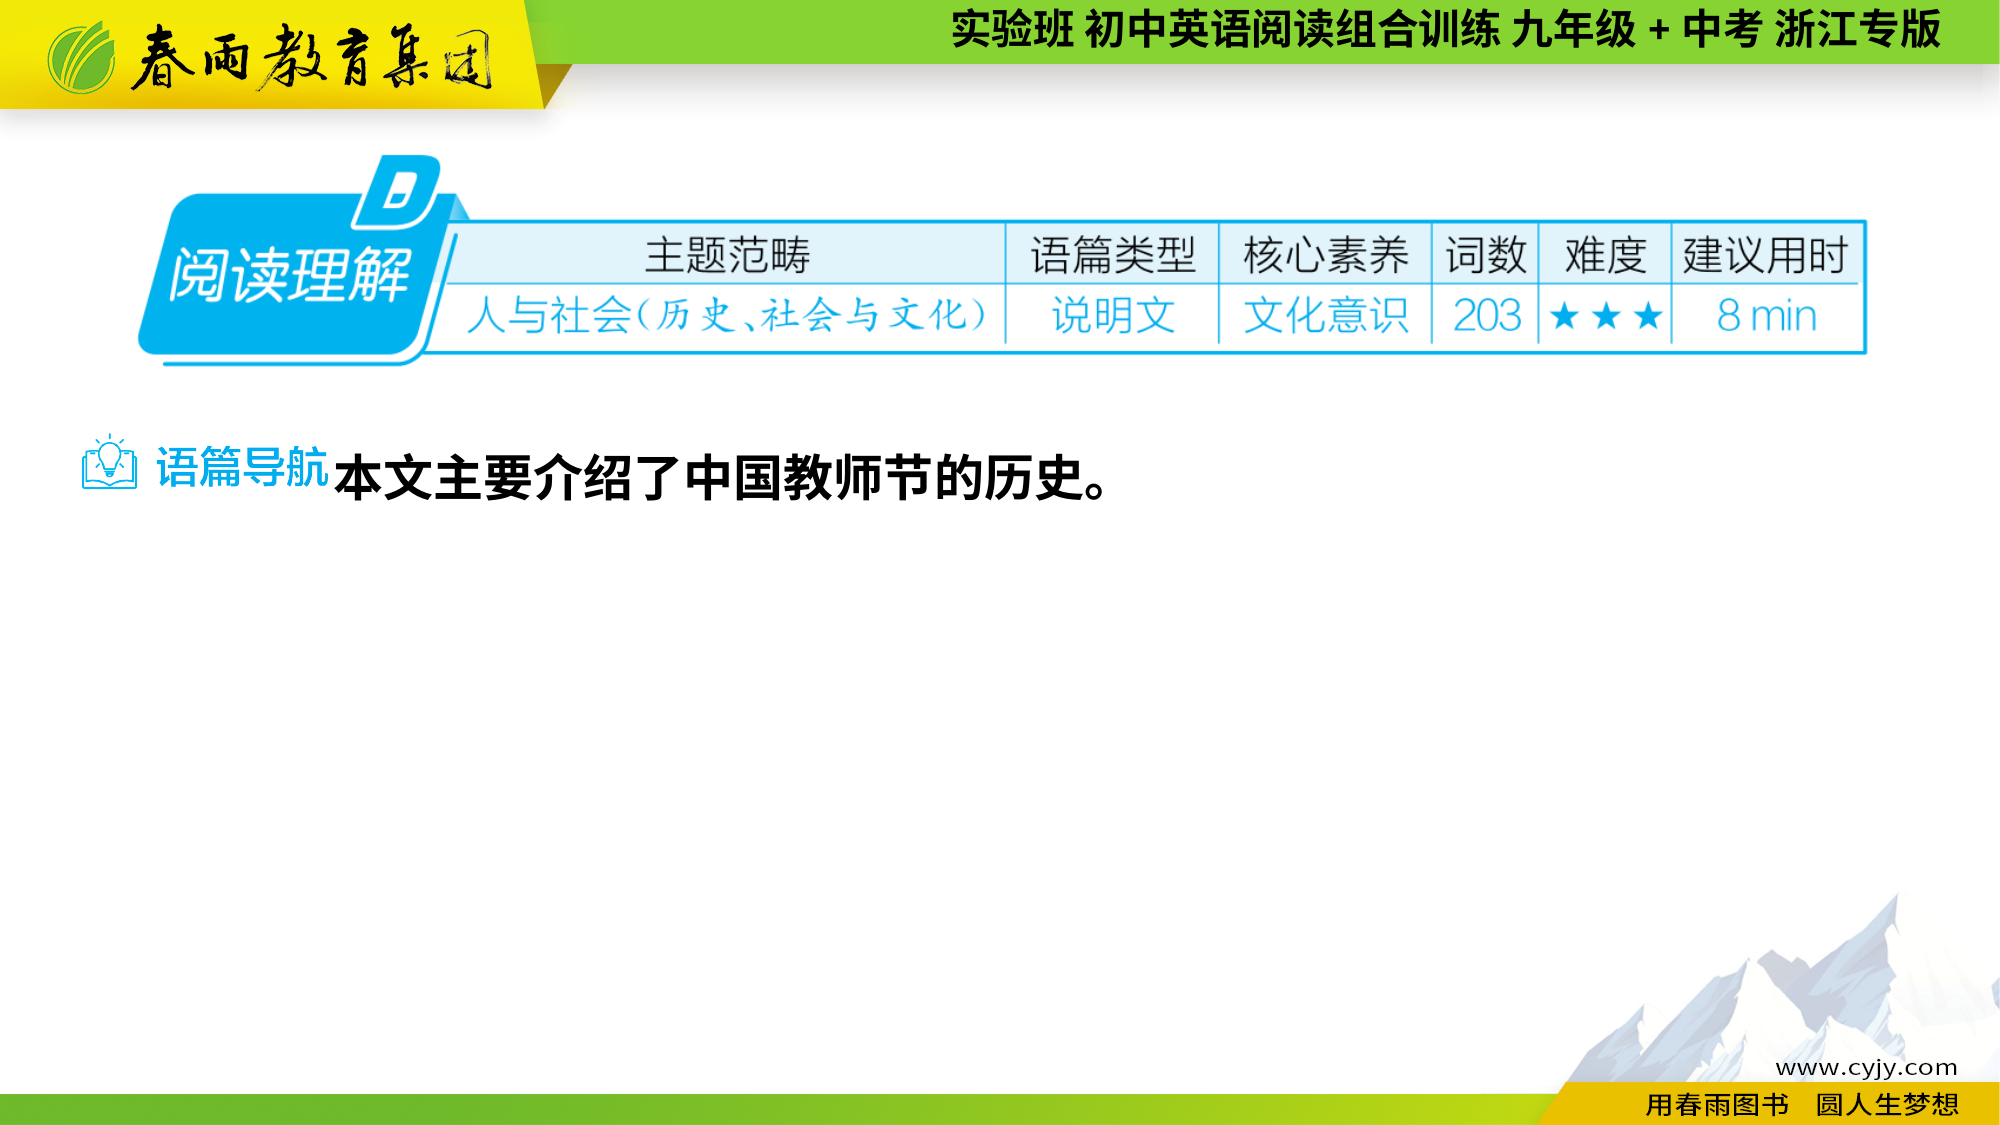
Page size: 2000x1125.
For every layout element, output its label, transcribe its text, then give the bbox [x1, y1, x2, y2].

list 本文主要介绍了中国教师节的历史。 [59, 409, 1944, 504]
picture [0, 0, 2000, 1125]
